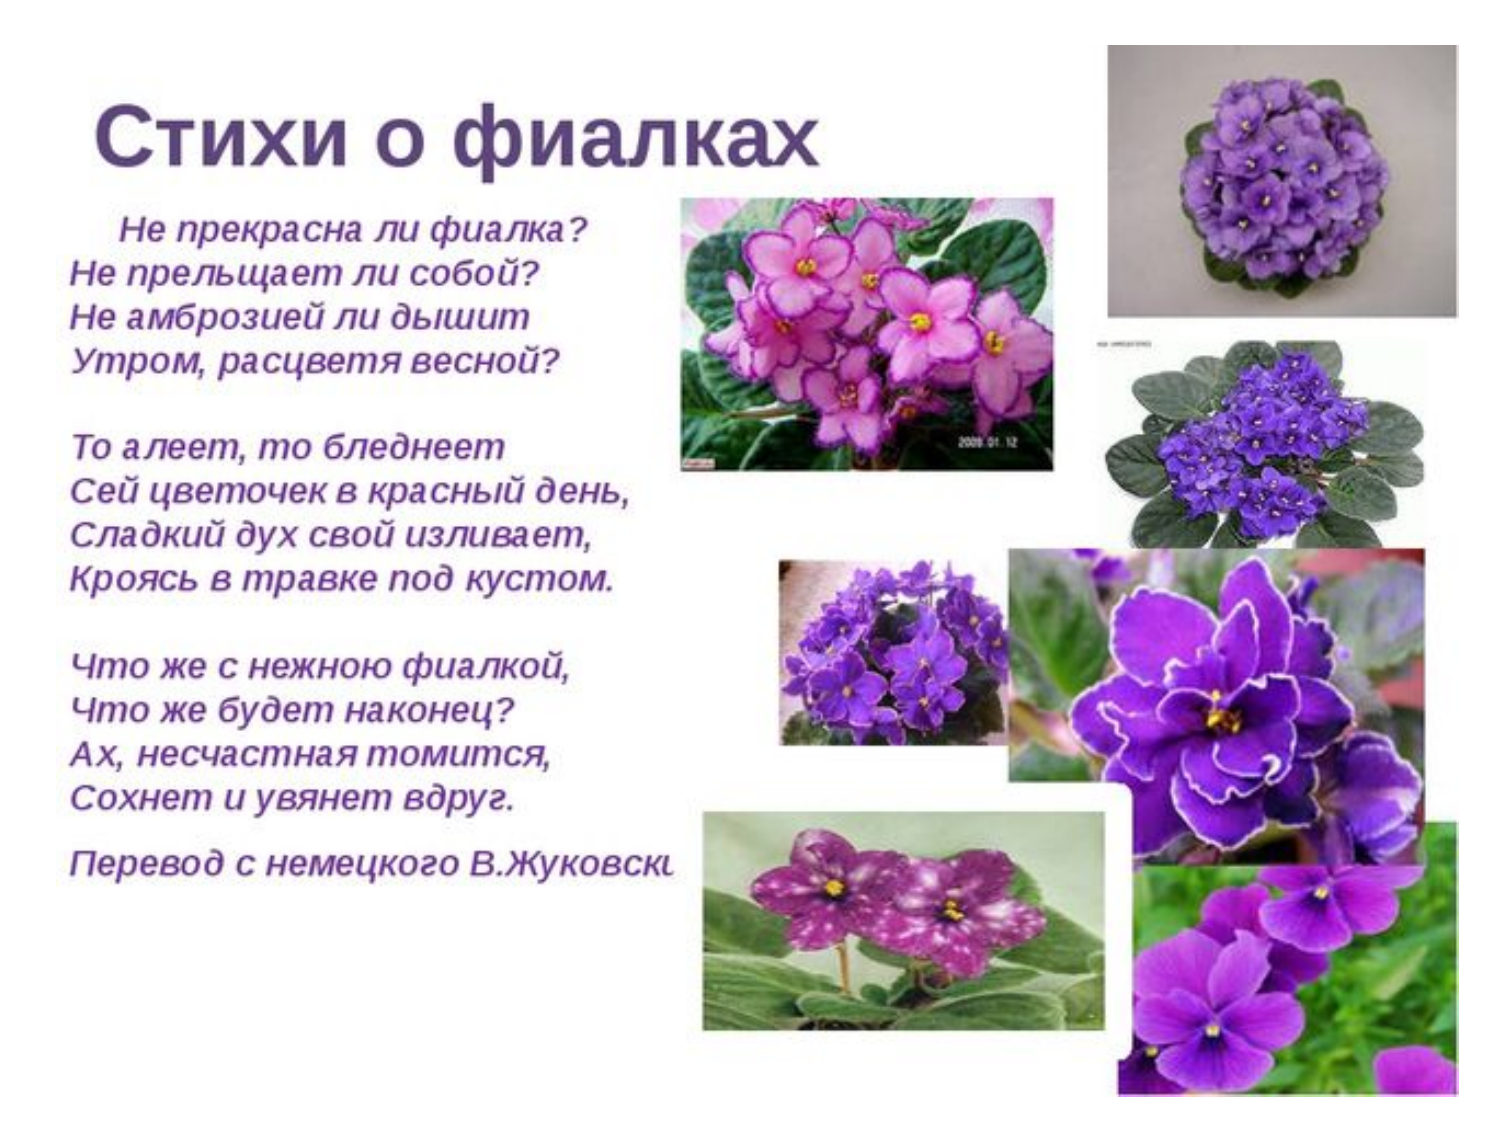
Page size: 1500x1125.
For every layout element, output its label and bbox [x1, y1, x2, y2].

picture [56, 45, 1459, 1098]
